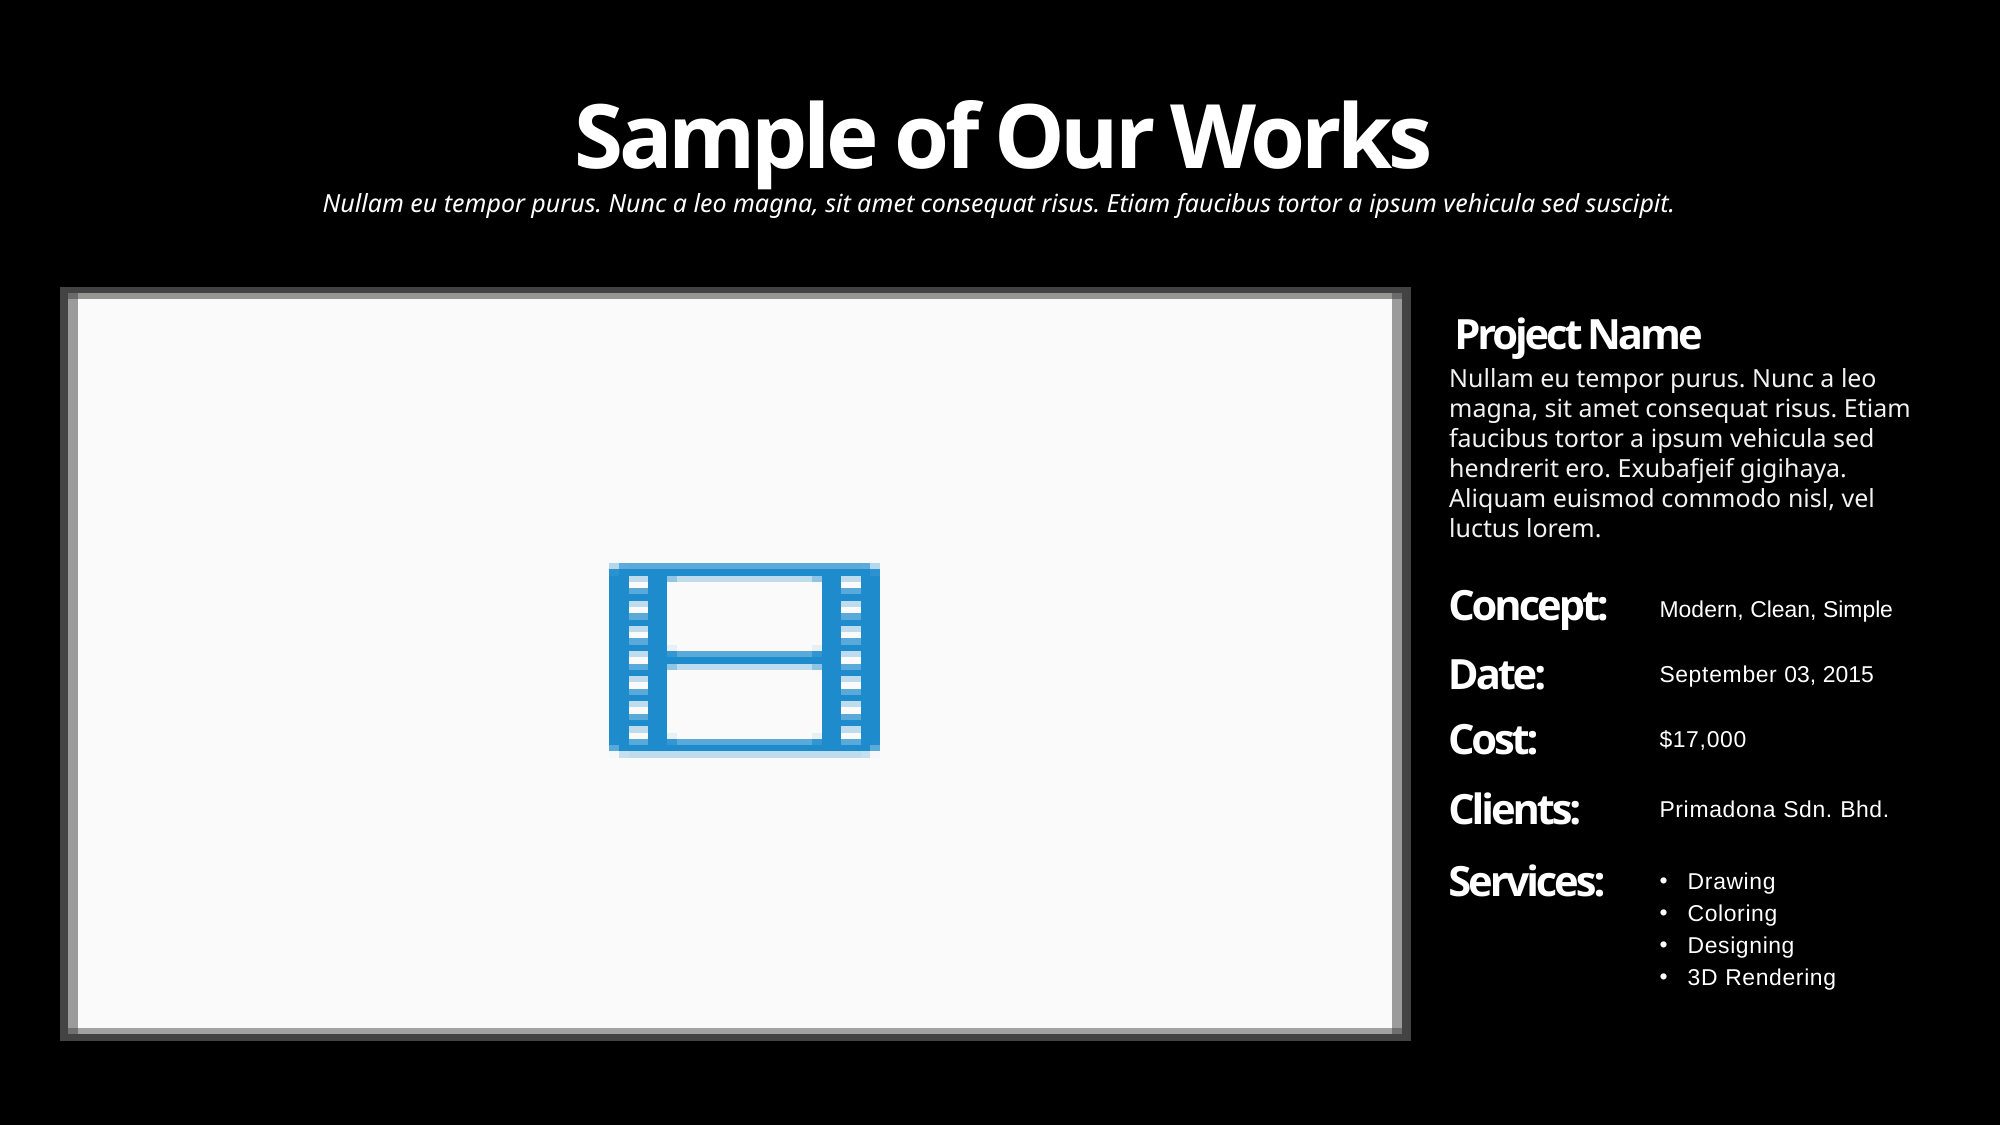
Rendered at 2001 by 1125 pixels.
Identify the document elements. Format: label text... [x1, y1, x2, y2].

text_box September 03, 2015 [1644, 652, 1891, 697]
text_box Drawing Coloring Designing 3D Rendering [1644, 859, 1908, 1049]
text_box Cost: [1433, 705, 1554, 770]
text_box Nullam eu tempor purus. Nunc a leo magna, sit amet consequat risus. Etiam faucibus tortor a ipsum vehicula sed suscipit. [123, 182, 1884, 223]
text_box Clients: [1433, 775, 1597, 840]
text_box Project Name [1439, 300, 1718, 366]
text_box Sample of Our Works [563, 74, 1444, 182]
text_box Services: [1433, 847, 1621, 913]
text_box Concept: [1433, 571, 1624, 637]
text_box Date: [1433, 640, 1562, 706]
text_box Modern, Clean, Simple [1644, 586, 1933, 631]
text_box Nullam eu tempor purus. Nunc a leo magna, sit amet consequat risus. Etiam faucibus tortor a ipsum vehicula sed hendrerit ero. Exubafjeif gigihaya. Aliquam euismod commodo nisl, vel luctus lorem. [1434, 355, 1933, 602]
text_box Primadona Sdn. Bhd. [1644, 787, 1908, 832]
text_box $17,000 [1644, 717, 1891, 762]
